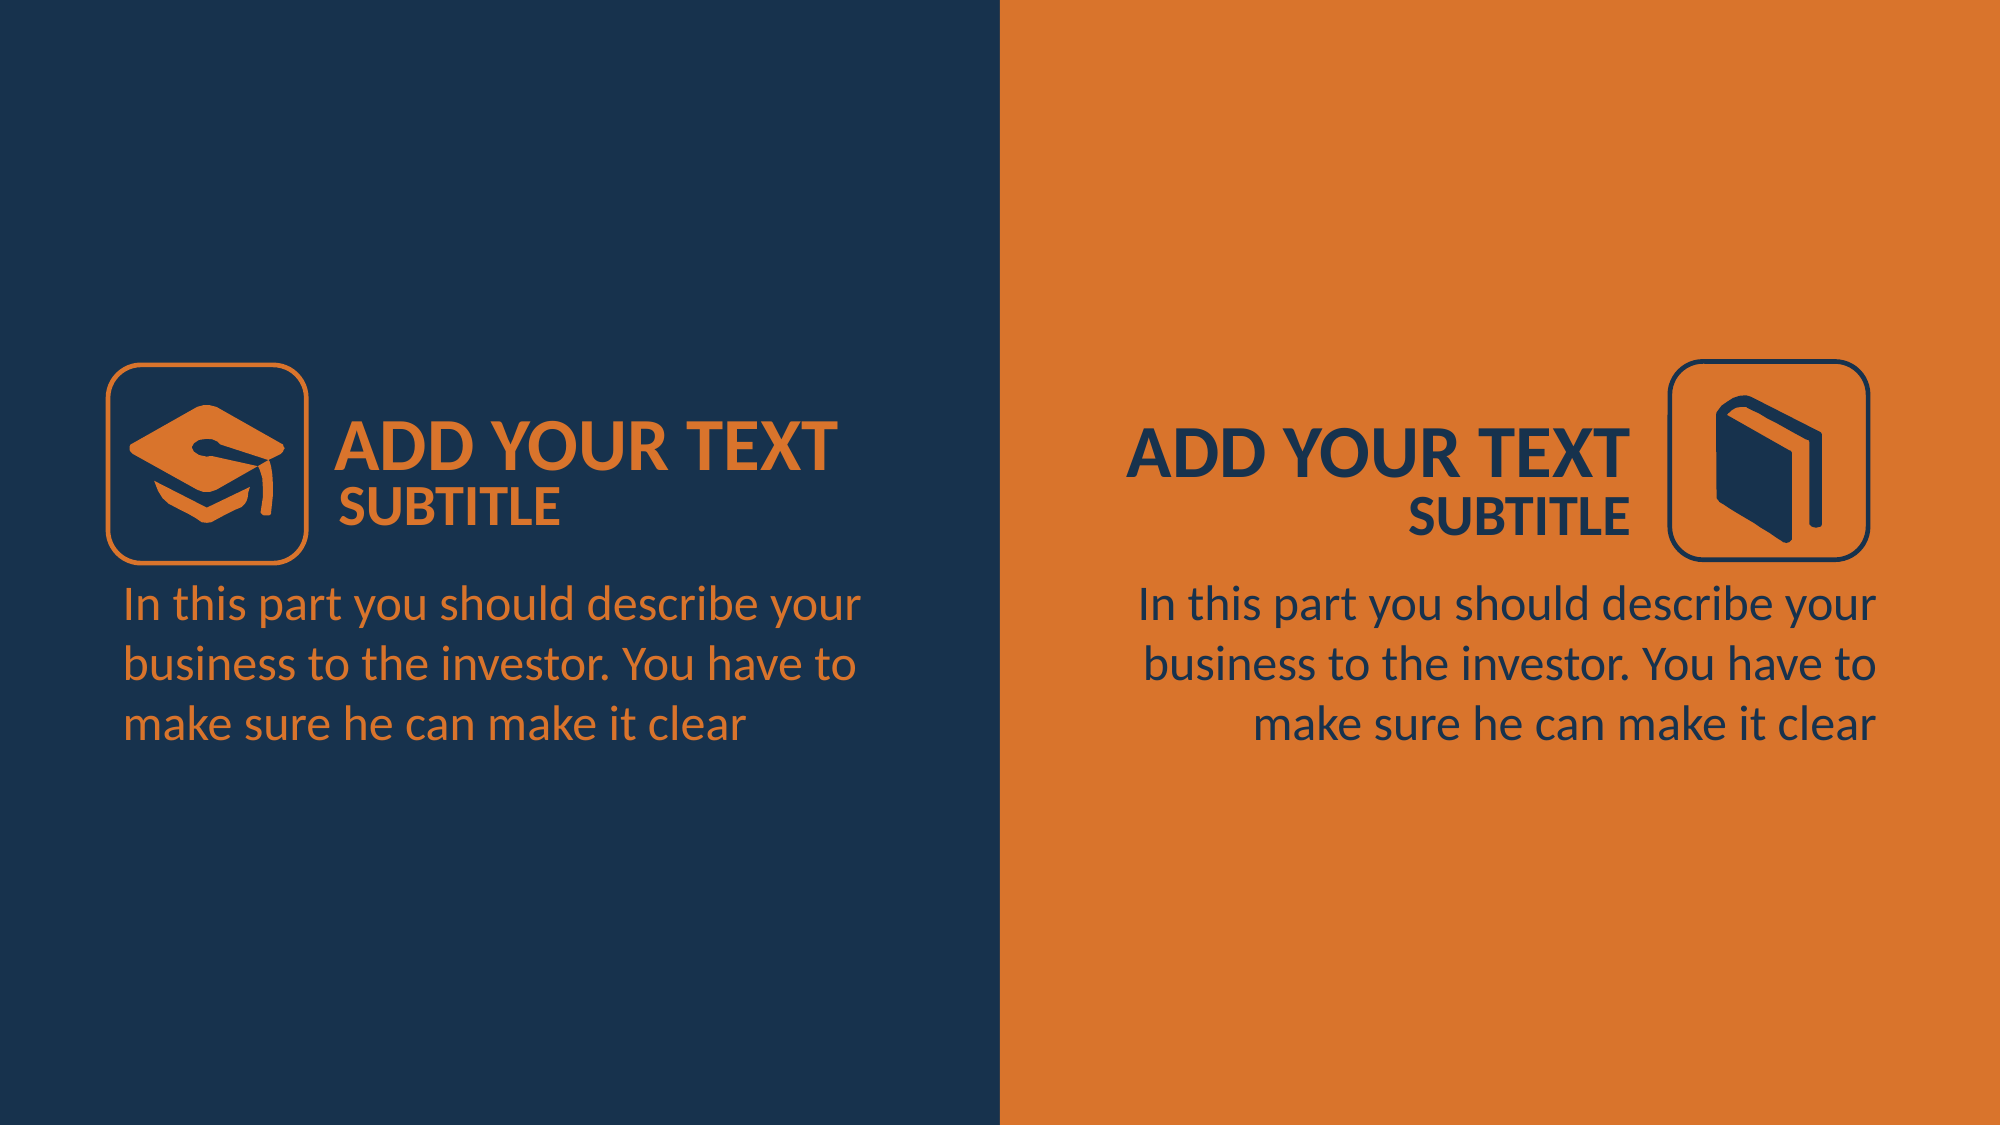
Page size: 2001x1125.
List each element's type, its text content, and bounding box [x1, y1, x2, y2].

text_box ADD YOUR TEXT [1017, 395, 1646, 500]
text_box In this part you should describe your business to the investor. You have to make sure he can make it clear [1113, 563, 1892, 758]
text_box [107, 364, 307, 564]
text_box [1668, 360, 1870, 561]
text_box SUBTITLE [323, 459, 892, 545]
text_box In this part you should describe your business to the investor. You have to make sure he can make it clear [107, 563, 887, 758]
text_box [0, 0, 999, 1125]
text_box [1716, 395, 1822, 544]
text_box ADD YOUR TEXT [319, 387, 950, 493]
text_box [999, 0, 2000, 1125]
text_box SUBTITLE [1077, 469, 1646, 555]
